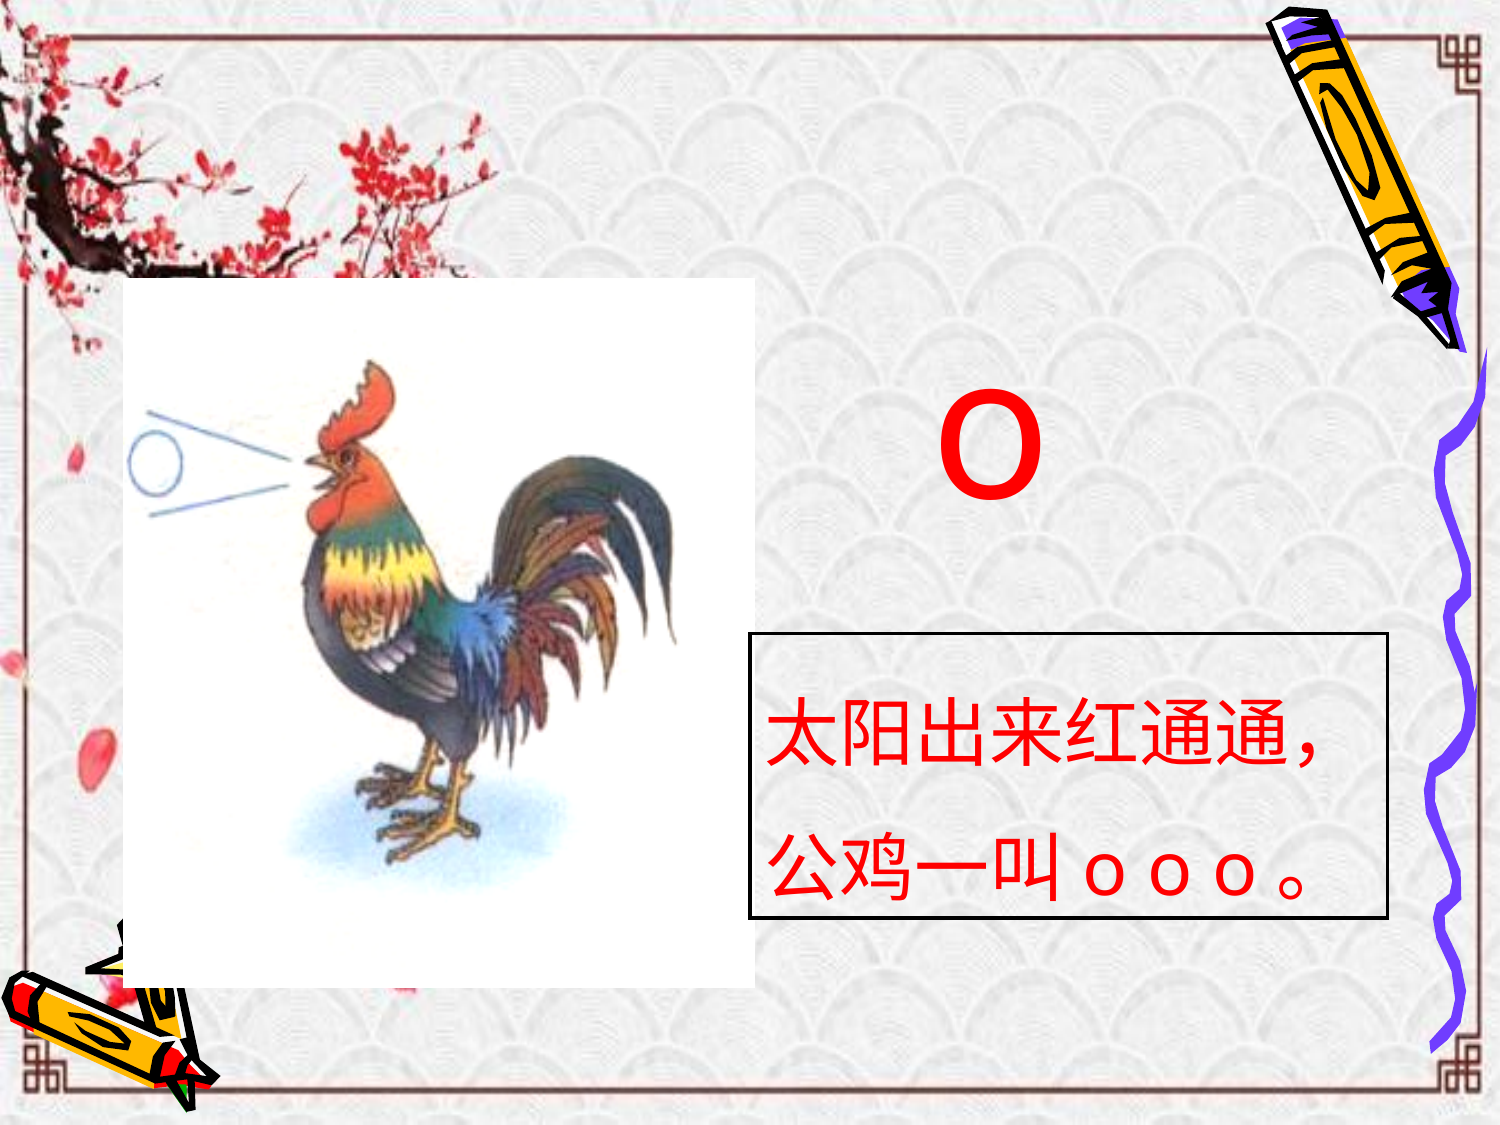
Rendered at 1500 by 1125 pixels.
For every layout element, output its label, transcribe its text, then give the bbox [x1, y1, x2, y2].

text_box 太阳出来红通通， 公鸡一叫o o o。 [760, 633, 1388, 918]
text_box o [915, 290, 1113, 546]
picture [0, 0, 1500, 1125]
